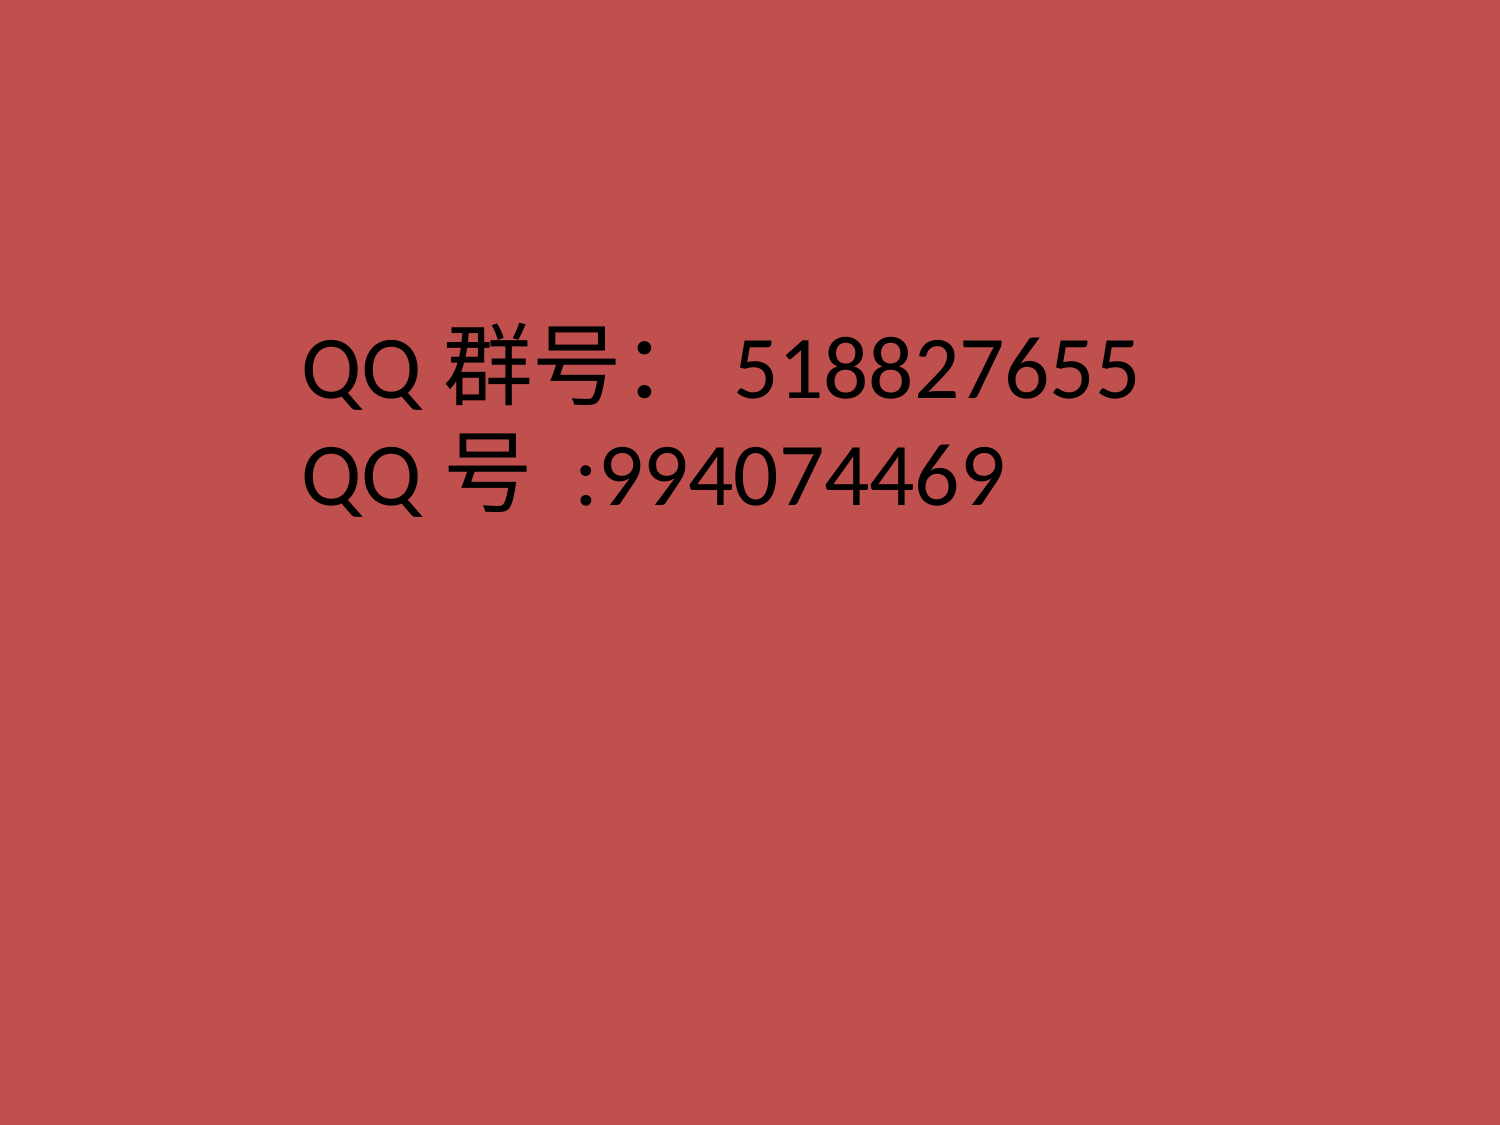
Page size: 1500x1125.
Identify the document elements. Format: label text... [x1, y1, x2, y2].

text_box QQ群号：518827655 QQ号 :994074469 [289, 302, 1208, 637]
